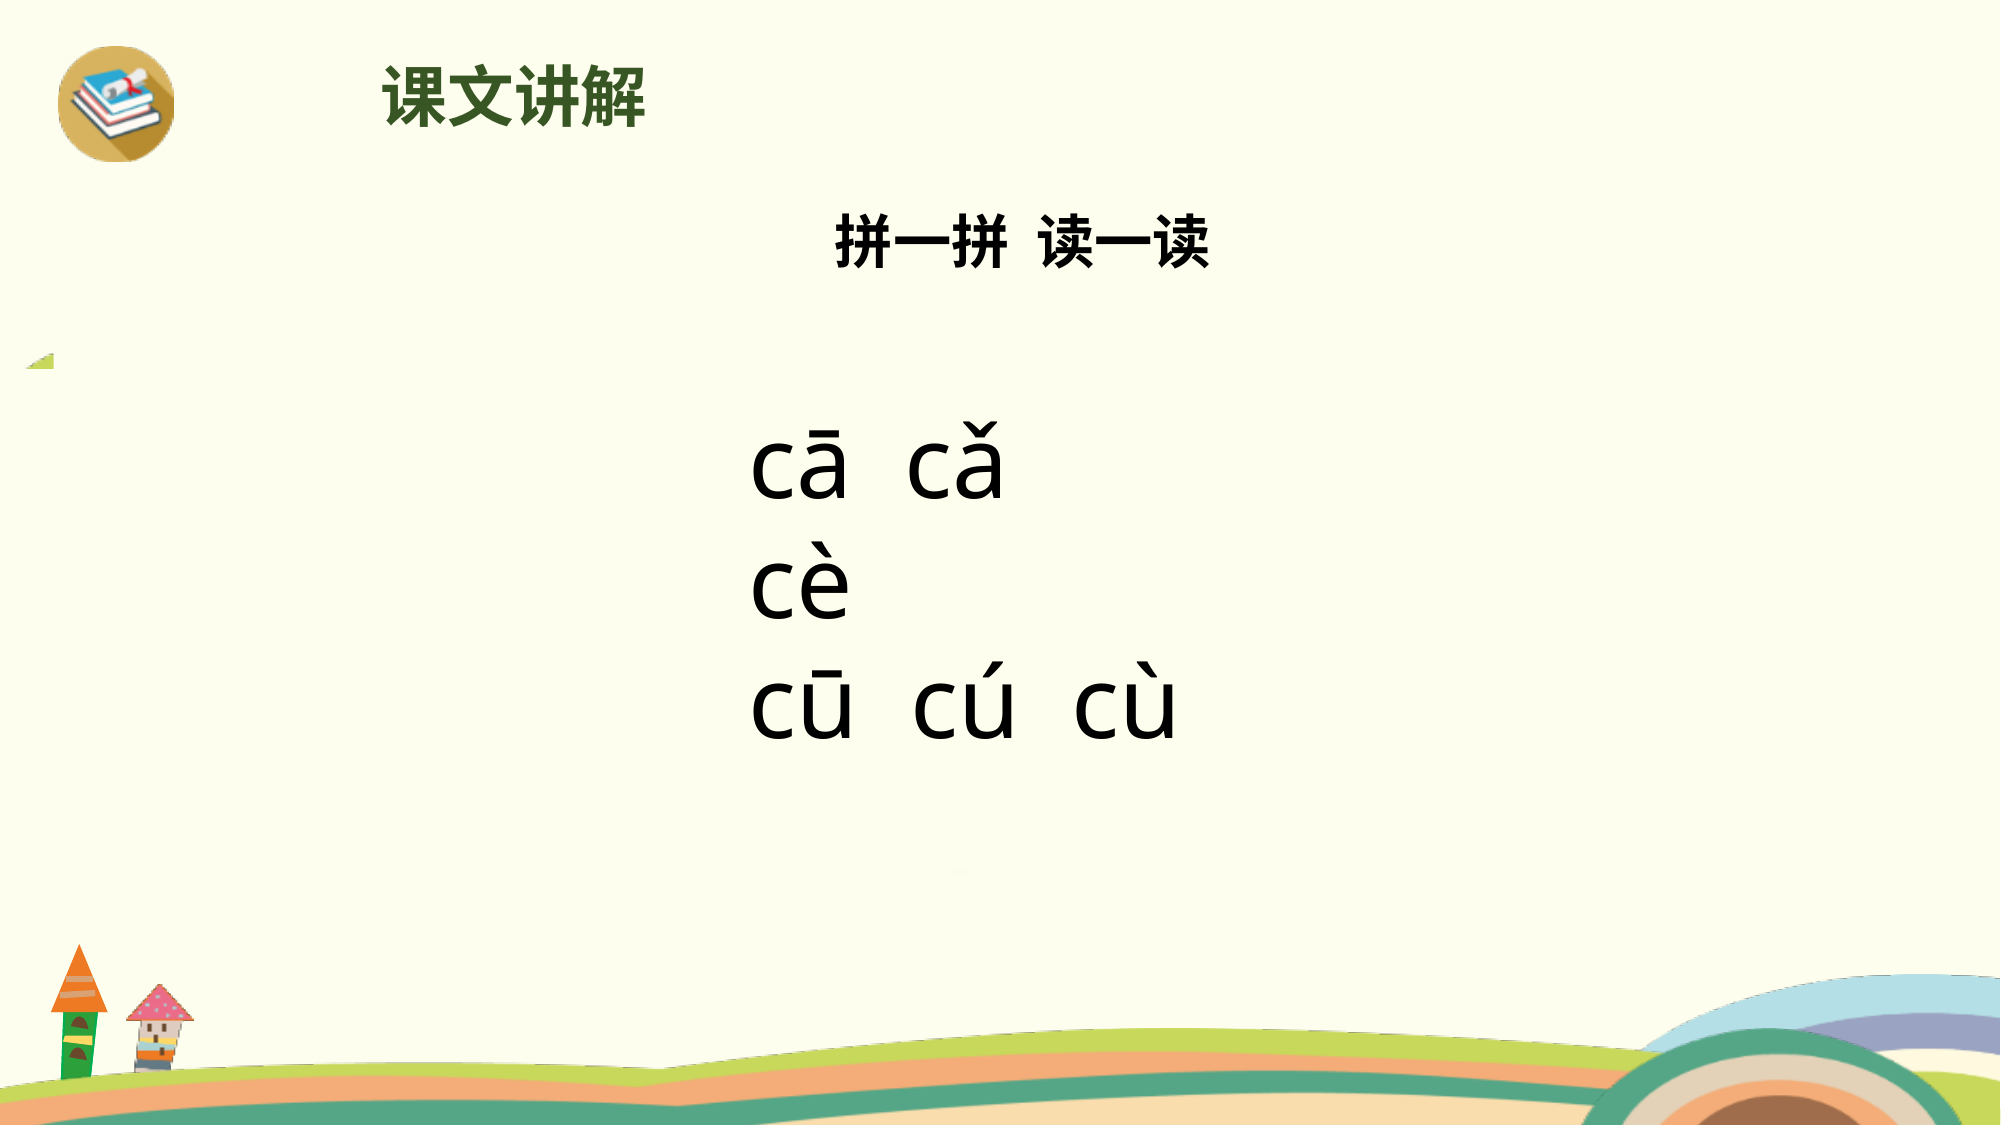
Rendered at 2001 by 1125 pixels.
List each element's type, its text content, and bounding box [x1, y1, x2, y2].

text_box 课文讲解 [365, 47, 663, 143]
picture [0, 0, 2001, 1125]
text_box 拼一拼 读一读 [820, 198, 1241, 283]
text_box cā cǎ cè cū cú cù [734, 391, 1327, 766]
